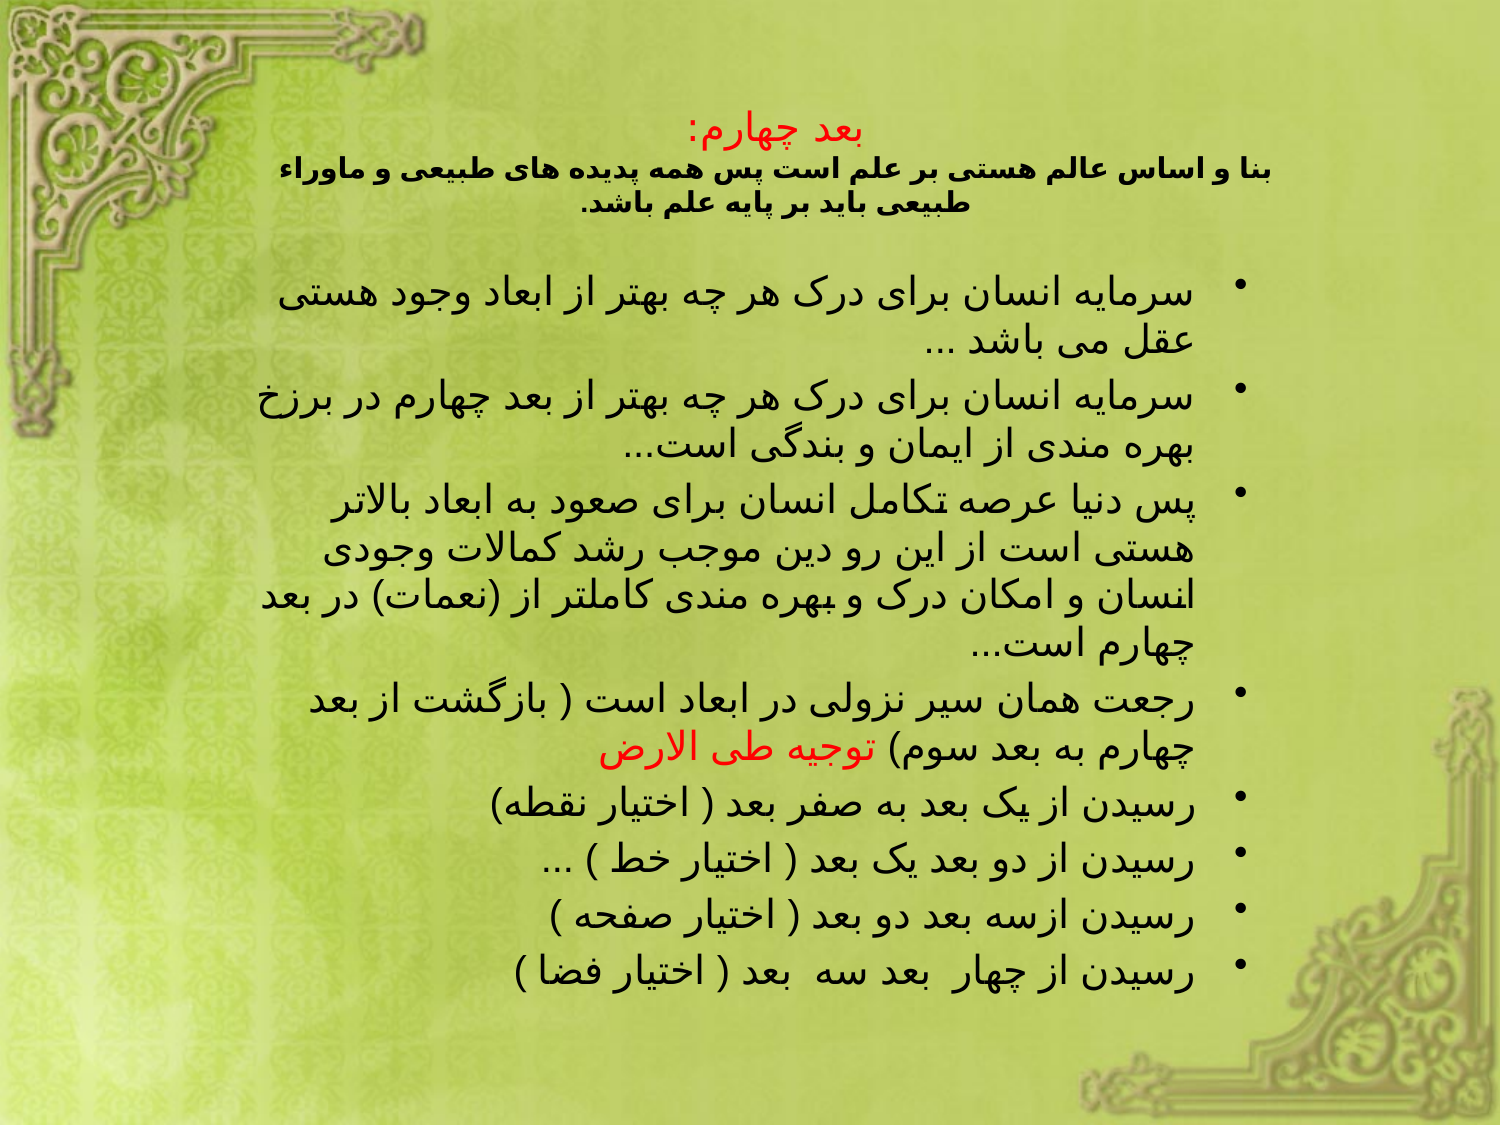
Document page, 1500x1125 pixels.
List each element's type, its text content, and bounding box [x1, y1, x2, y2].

picture [0, 0, 1500, 1125]
list سرمایه انسان برای درک هر چه بهتر از ابعاد وجود هستی عقل می باشد ... سرمایه انسان برای درک هر چه بهتر از بعد چهارم در برزخ بهره مندی از ایمان و بندگی است... پس دنیا عرصه تکامل انسان برای صعود به ابعاد بالاتر هستی است از این رو دین موجب رشد کمالات وجودی انسان و امکان درک و بهره مندی کاملتر از (نعمات) در بعد چهارم است... رجعت همان سیر نزولی در ابعاد است ( بازگشت از بعد چهارم به بعد سوم) توجیه طی الارض رسیدن از یک بعد به صفر بعد ( اختیار نقطه) رسیدن از دو بعد یک بعد ( اختیار خط ) ... رسیدن ازسه بعد دو بعد ( اختیار صفحه ) رسیدن از چهار بعد سه بعد ( اختیار فضا ) [222, 257, 1261, 1001]
title بعد چهارم: بنا و اساس عالم هستی بر علم است پس همه پدیده های طبیعی و ماوراء طبیعی باید بر پایه علم باشد. [257, 93, 1295, 282]
